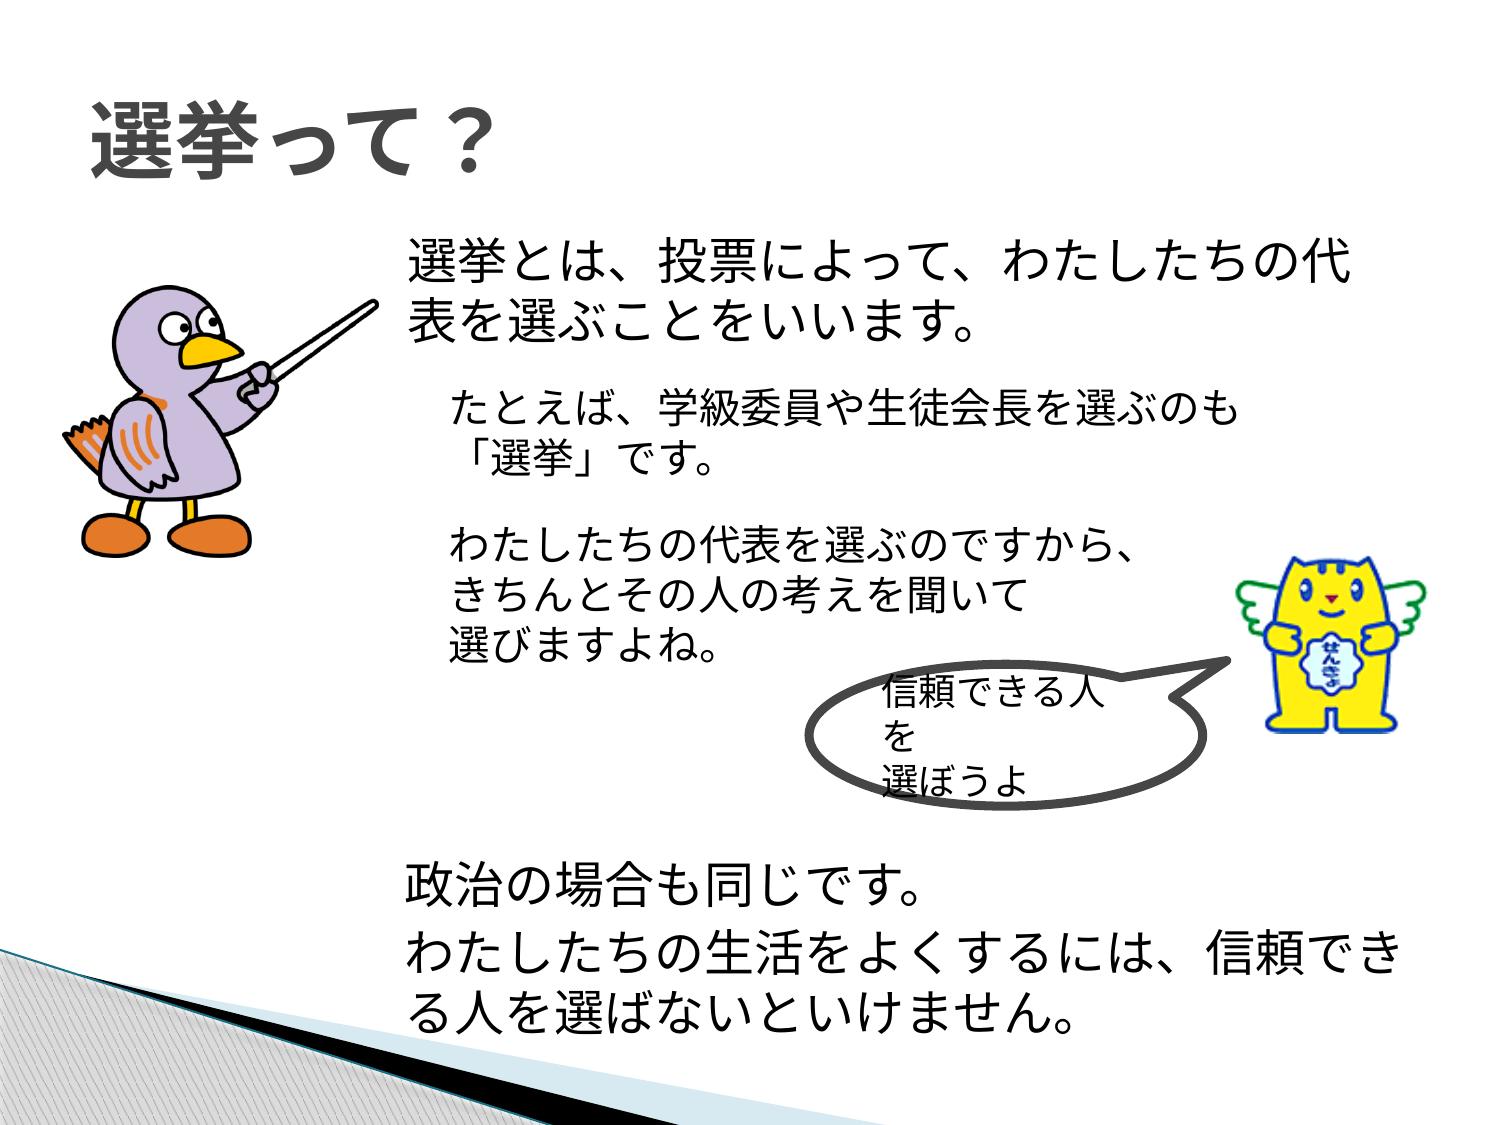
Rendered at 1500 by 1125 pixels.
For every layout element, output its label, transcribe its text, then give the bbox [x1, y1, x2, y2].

text_box たとえば、学級委員や生徒会長を選ぶのも 「選挙」です。 わたしたちの代表を選ぶのですから、 きちんとその人の考えを聞いて 選びますよね。 [434, 386, 1258, 681]
text_box 政治の場合も同じです。 わたしたちの生活をよくするには、信頼できる人を選ばないといけません。 [371, 845, 1459, 1071]
picture [62, 285, 380, 559]
text_box 信頼できる人を 選ぼうよ [804, 656, 1228, 811]
text_box 選挙とは、投票によって、わたしたちの代表を選ぶことをいいます。 [375, 222, 1407, 362]
title 選挙って？ [75, 45, 1425, 233]
picture [1234, 553, 1430, 734]
